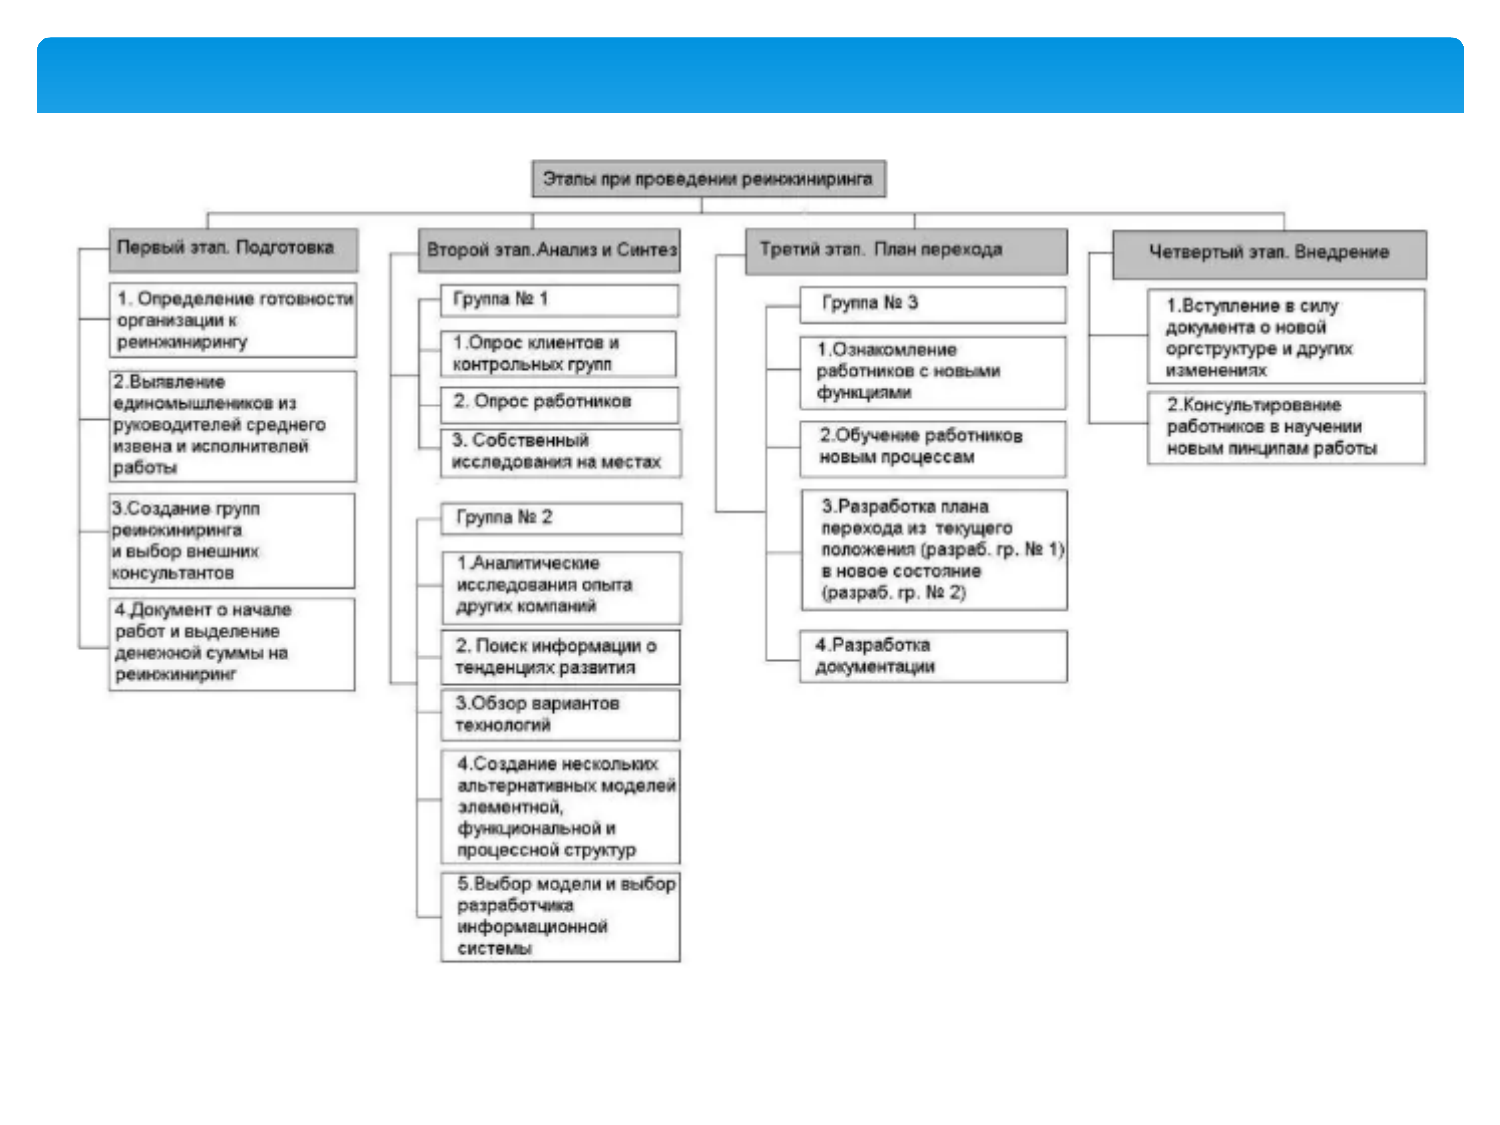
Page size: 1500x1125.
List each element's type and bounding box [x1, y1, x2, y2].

picture [29, 113, 1482, 1012]
